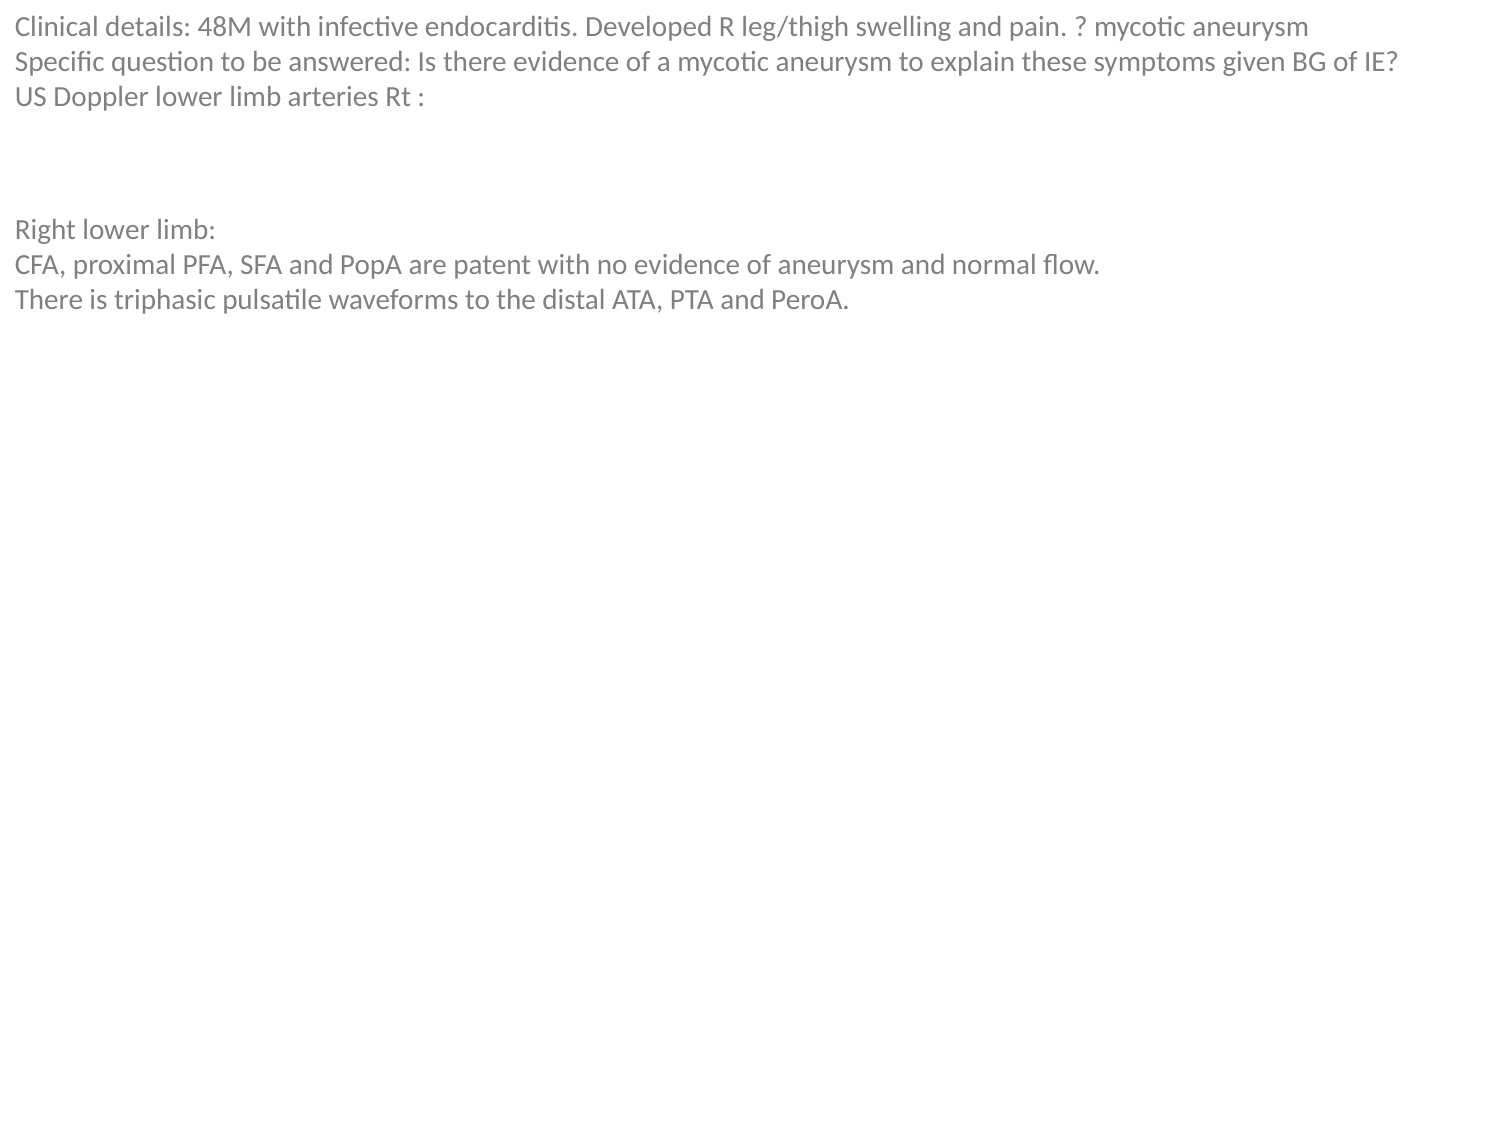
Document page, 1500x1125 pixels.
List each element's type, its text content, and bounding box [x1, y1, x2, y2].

text_box Clinical details: 48M with infective endocarditis. Developed R leg/thigh swelling and pain. ? mycotic aneurysm Specific question to be answered: Is there evidence of a mycotic aneurysm to explain these symptoms given BG of IE? US Doppler lower limb arteries Rt : [0, 0, 1500, 120]
text_box Right lower limb: CFA, proximal PFA, SFA and PopA are patent with no evidence of aneurysm and normal flow. There is triphasic pulsatile waveforms to the distal ATA, PTA and PeroA. [0, 202, 1450, 323]
